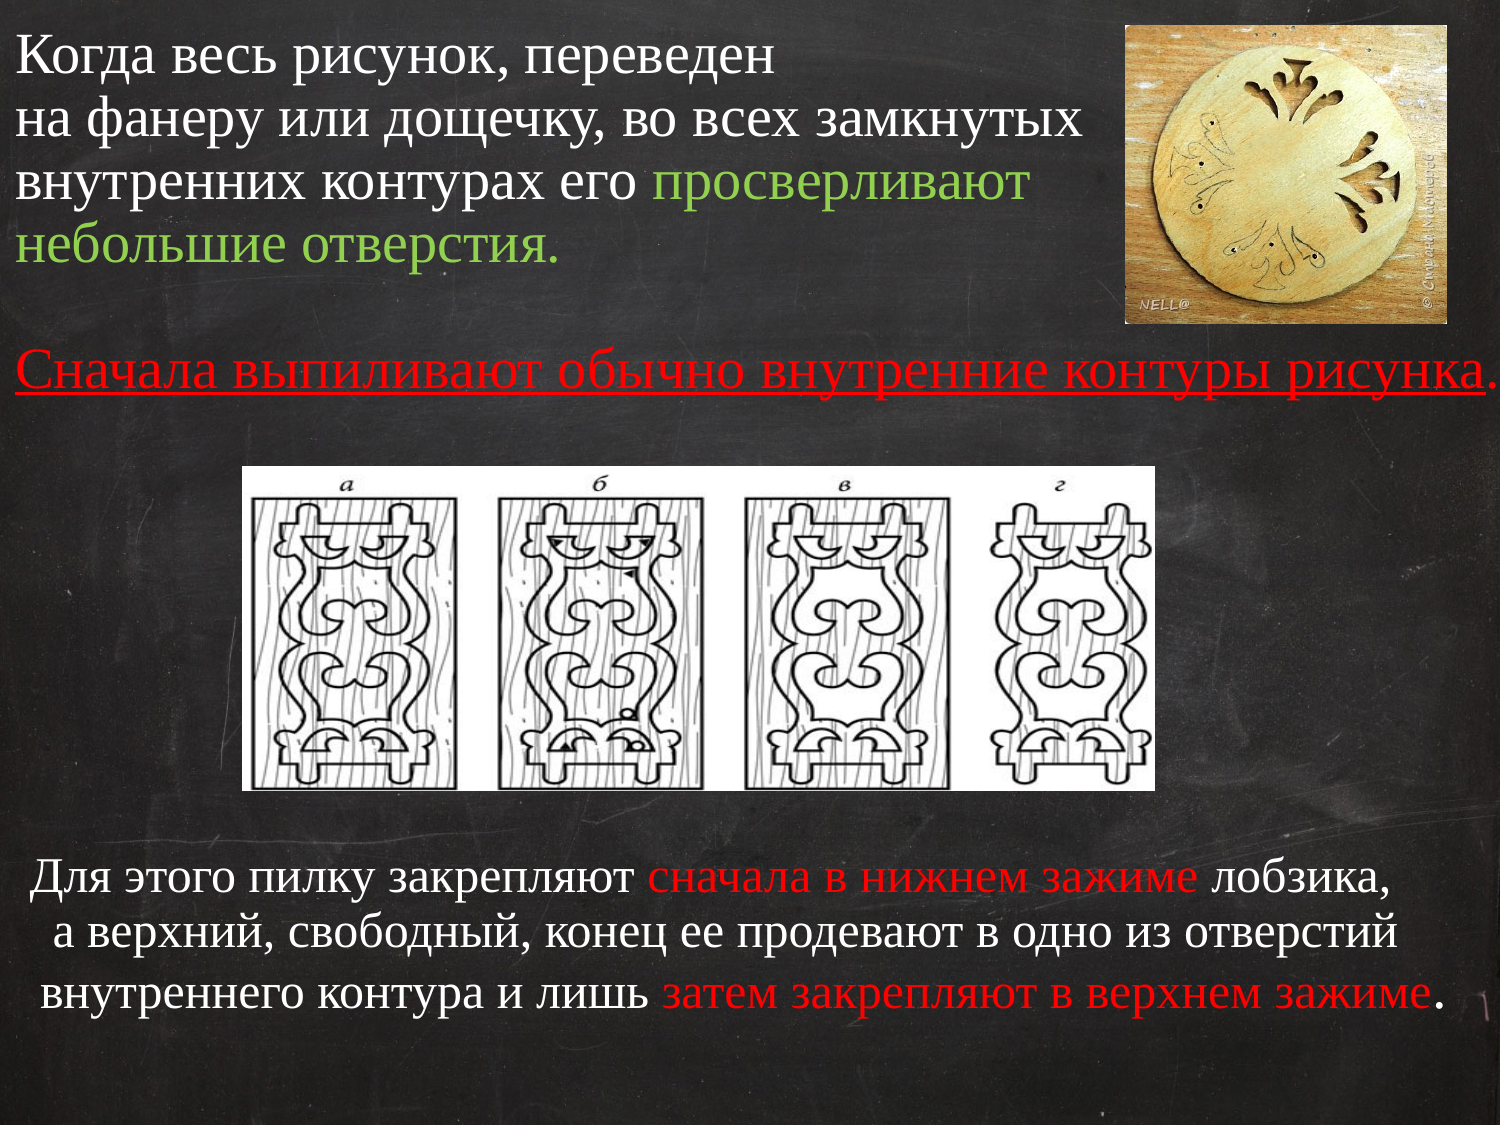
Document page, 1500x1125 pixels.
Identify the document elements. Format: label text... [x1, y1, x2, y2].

picture [1125, 25, 1447, 324]
title Когда весь рисунок, переведен на фанеру или дощечку, во всех замкнутых внут­ренних контурах его просверливают не­большие отверстия. Сначала выпили­вают обычно внутренние контуры рисунка. Для этого пилку закрепляют сначала в ниж­нем зажиме лобзика, а верхний, свободный, конец ее продевают в одно из отверстий вну­треннего контура и лишь затем закрепляют в верхнем зажиме. [0, 0, 1500, 1125]
picture [242, 466, 1155, 792]
